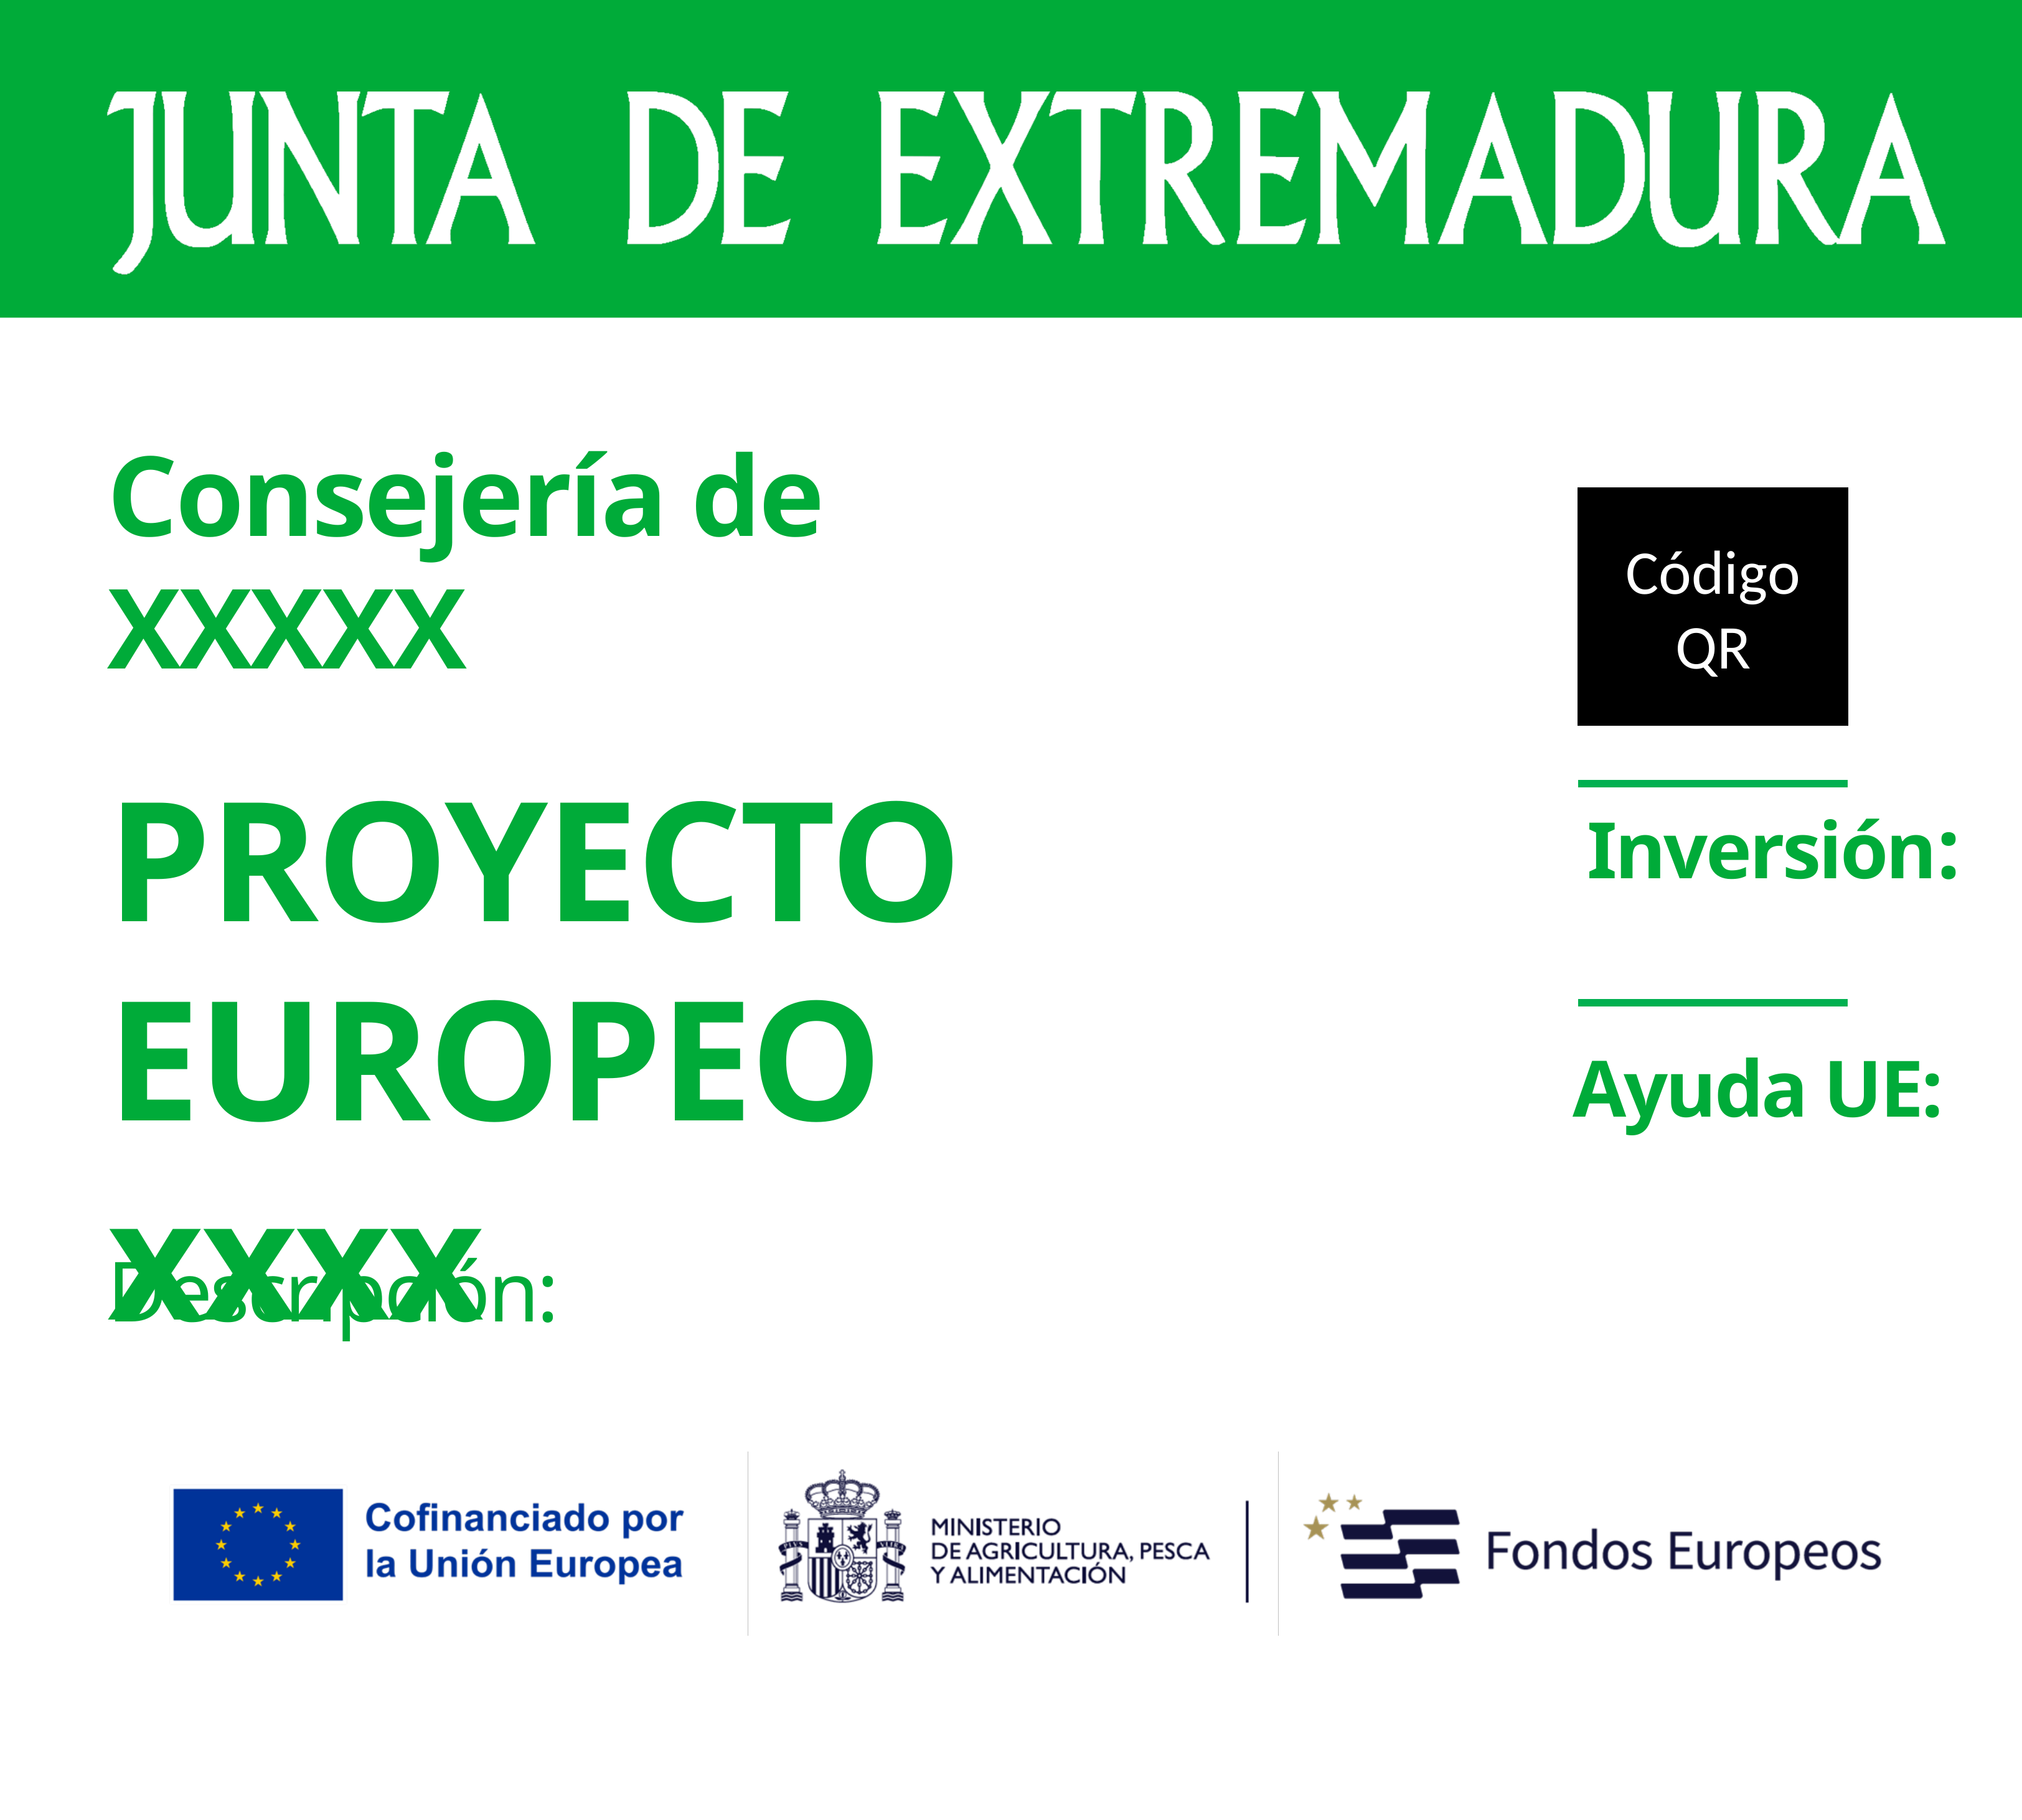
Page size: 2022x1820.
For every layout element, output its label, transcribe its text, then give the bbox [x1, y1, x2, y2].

text_box Consejería de XXXXX [98, 420, 877, 696]
text_box PROYECTO EUROPEO xxxx [98, 751, 1114, 1358]
text_box [0, 0, 2022, 318]
picture [106, 91, 1945, 274]
text_box Inversión: [1578, 790, 2022, 941]
text_box Ayuda UE: [1563, 1034, 2022, 1179]
text_box Descripción: [98, 1234, 832, 1384]
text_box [164, 1452, 1892, 1636]
text_box Código QR [1578, 487, 1848, 726]
